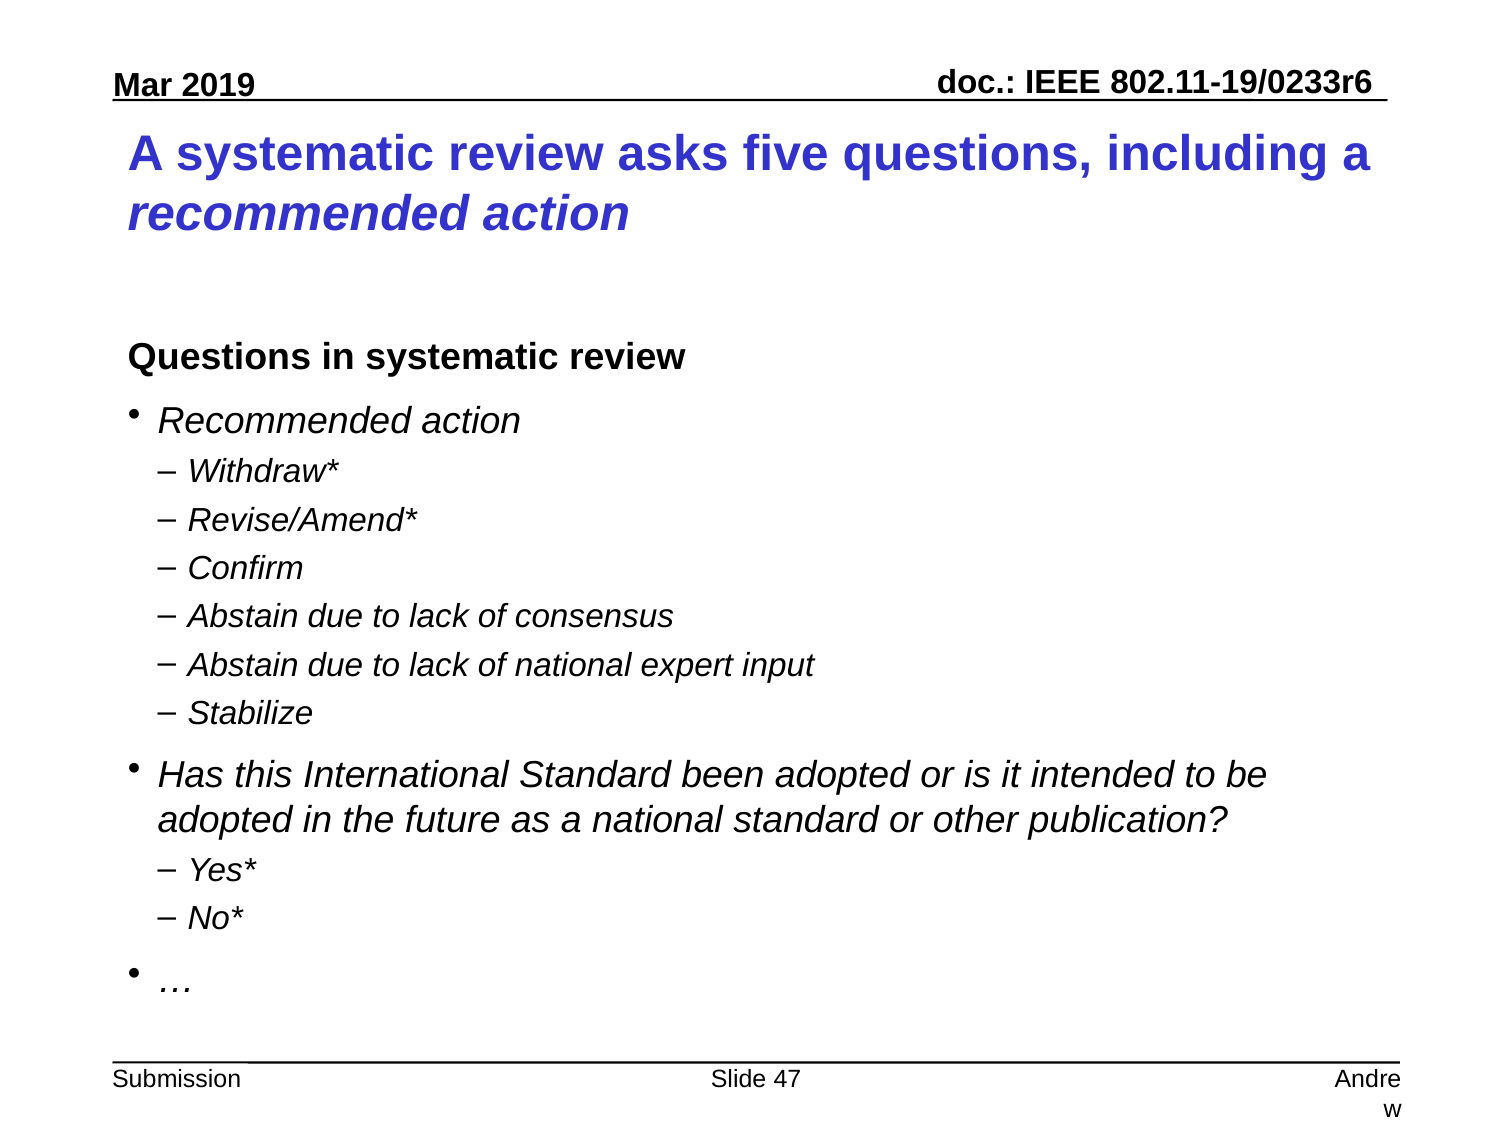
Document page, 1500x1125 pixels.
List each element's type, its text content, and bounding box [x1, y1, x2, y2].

list Questions in systematic review Recommended action Withdraw* Revise/Amend* Confirm Abstain due to lack of consensus Abstain due to lack of national expert input Stabilize Has this International Standard been adopted or is it intended to be adopted in the future as a national standard or other publication? Yes* No* … [112, 324, 1388, 1000]
slide_number Slide 47 [709, 1061, 803, 1093]
title A systematic review asks five questions, including a recommended action [112, 112, 1388, 288]
footer Andrew Myles, Cisco [1320, 1061, 1402, 1093]
